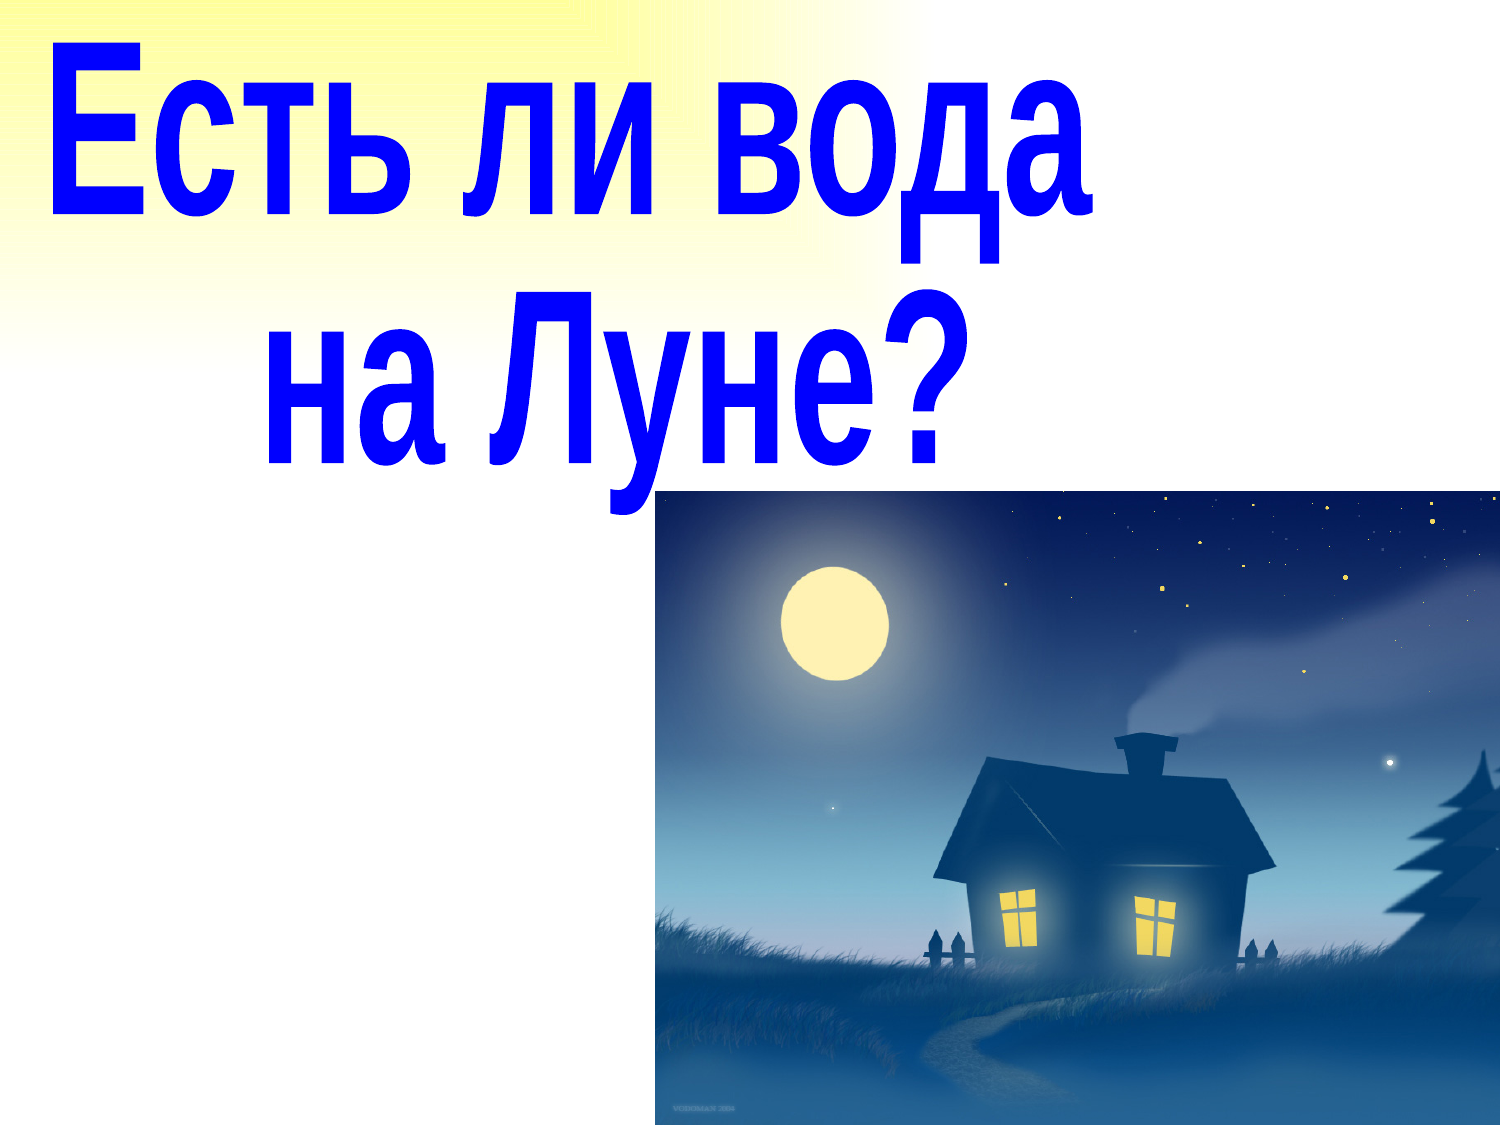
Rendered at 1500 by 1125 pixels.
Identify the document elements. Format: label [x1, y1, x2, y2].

picture [655, 491, 1500, 1125]
